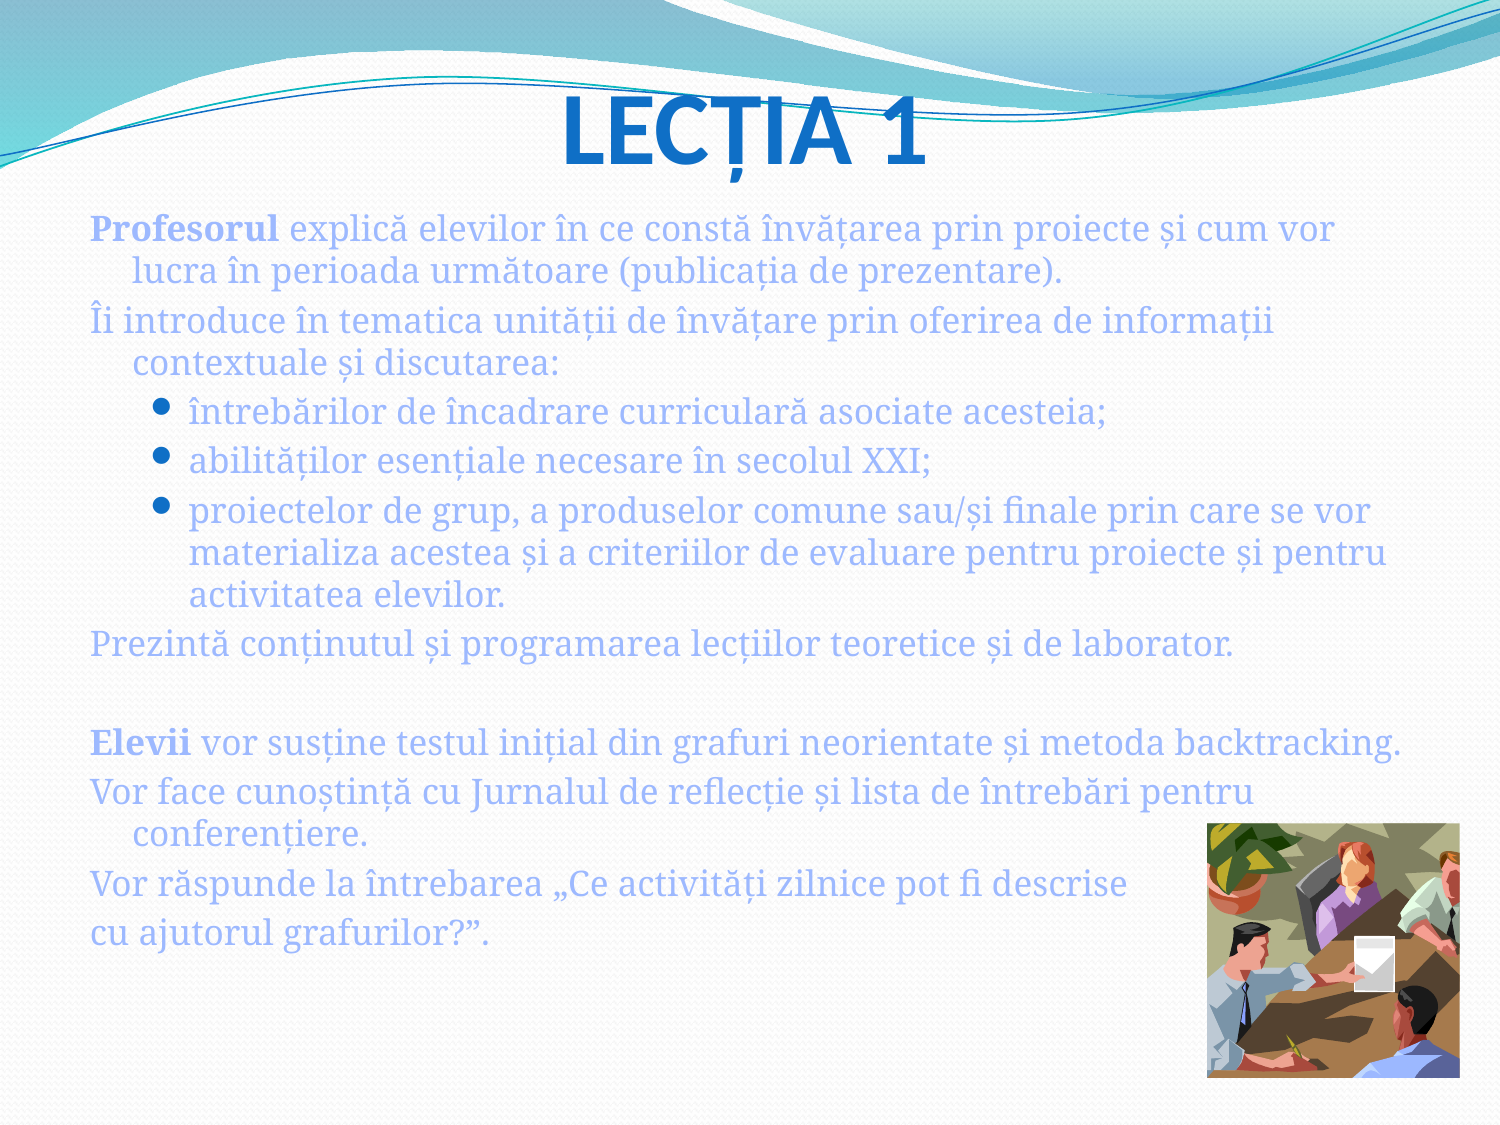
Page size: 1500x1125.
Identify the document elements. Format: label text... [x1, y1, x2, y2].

title Lecția 1 [70, 46, 1421, 186]
picture [1206, 820, 1464, 1082]
list Profesorul explică elevilor în ce constă învățarea prin proiecte și cum vor lucra în perioada următoare (publicația de prezentare). Îi introduce în tematica unităţii de învăţare prin oferirea de informaţii contextuale şi discutarea: întrebărilor de încadrare curriculară asociate acesteia; abilităţilor esenţiale necesare în secolul XXI; proiectelor de grup, a produselor comune sau/şi finale prin care se vor materializa acestea şi a criteriilor de evaluare pentru proiecte şi pentru activitatea elevilor. Prezintă conţinutul şi programarea lecţiilor teoretice şi de laborator. Elevii vor susține testul inițial din grafuri neorientate și metoda backtracking. Vor face cunoștință cu Jurnalul de reflecție și lista de întrebări pentru conferențiere. Vor răspunde la întrebarea „Ce activităţi zilnice pot fi descrise cu ajutorul grafurilor?”. [75, 199, 1425, 1038]
